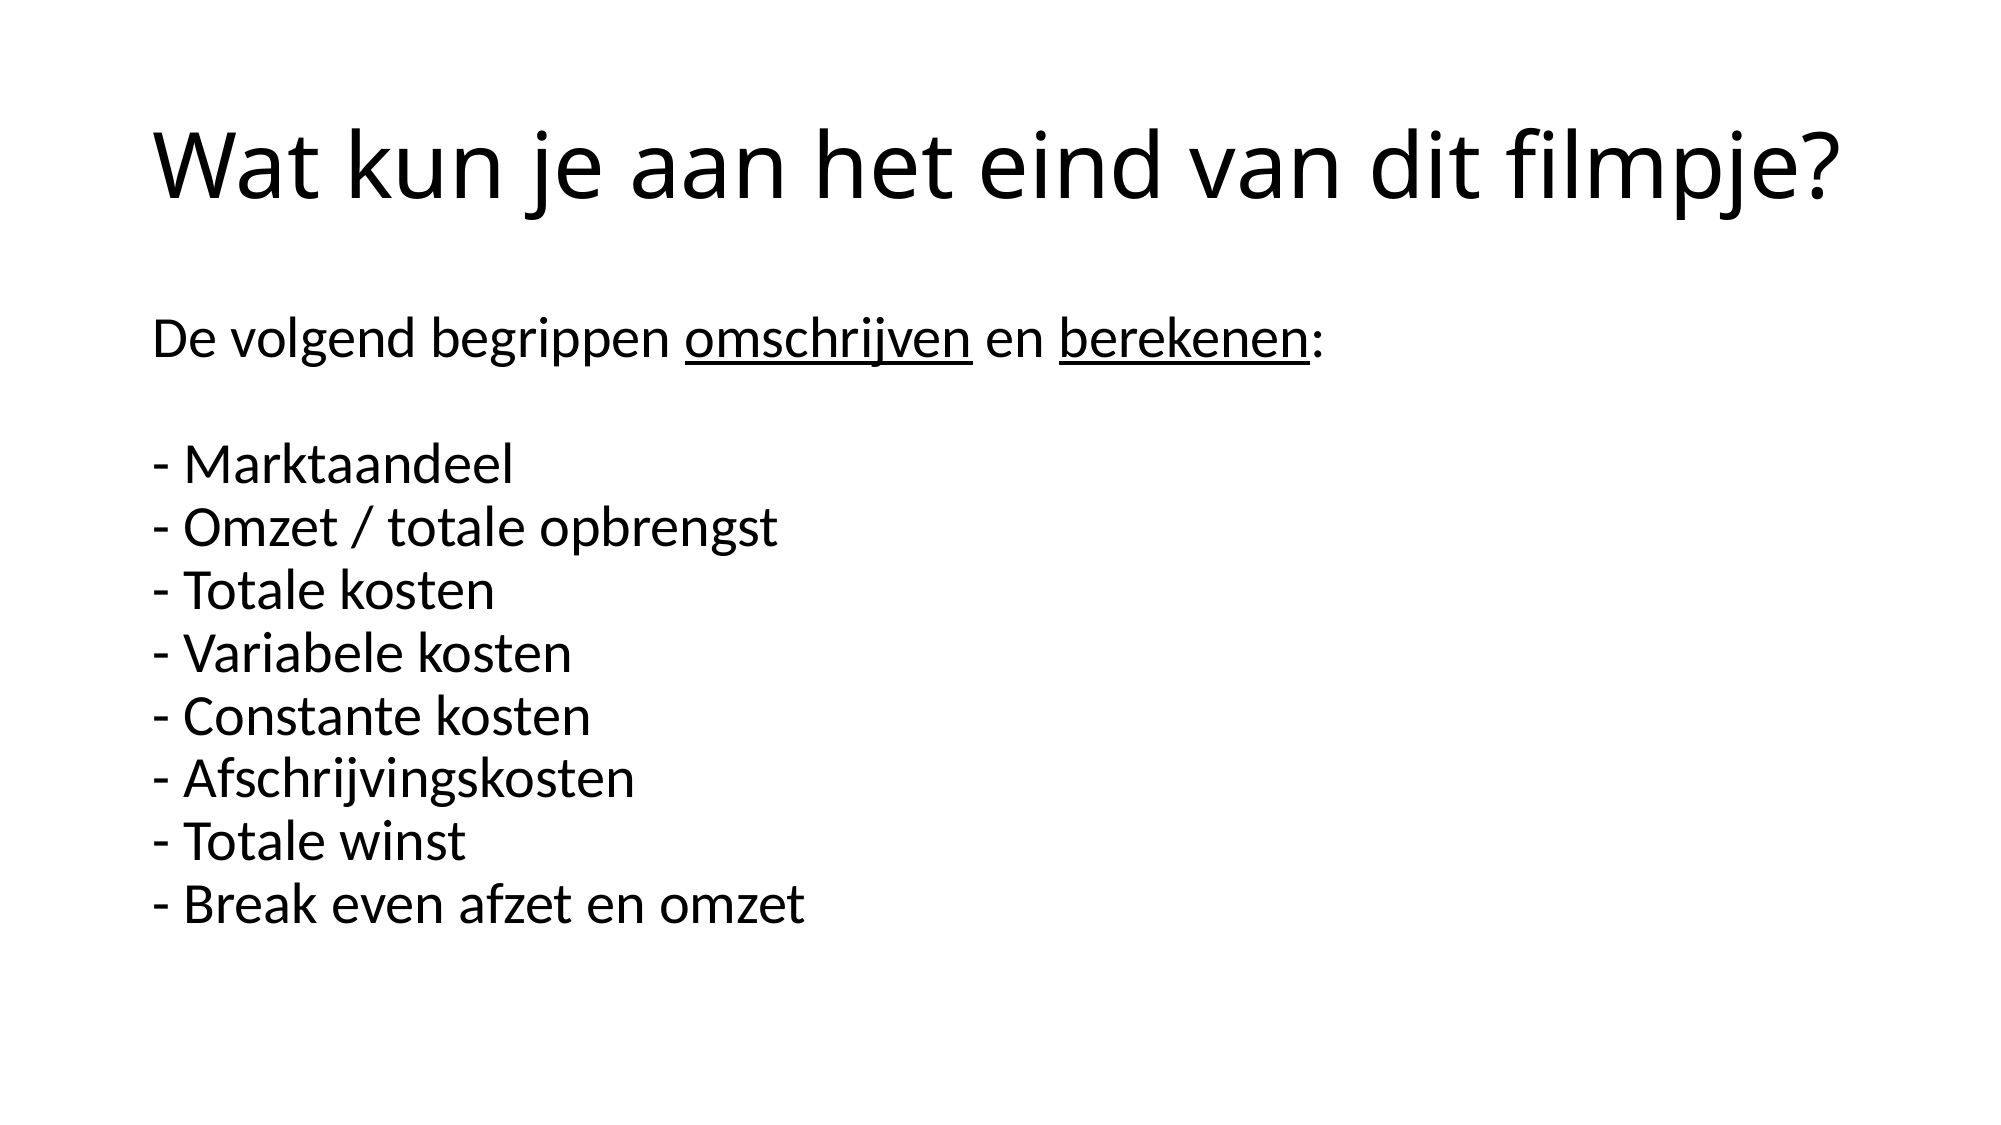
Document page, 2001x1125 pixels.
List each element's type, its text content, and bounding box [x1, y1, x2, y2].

title Wat kun je aan het eind van dit filmpje? [137, 59, 1863, 278]
list De volgend begrippen omschrijven en berekenen: - Marktaandeel - Omzet / totale opbrengst - Totale kosten - Variabele kosten - Constante kosten - Afschrijvingskosten - Totale winst - Break even afzet en omzet [137, 299, 1863, 1014]
